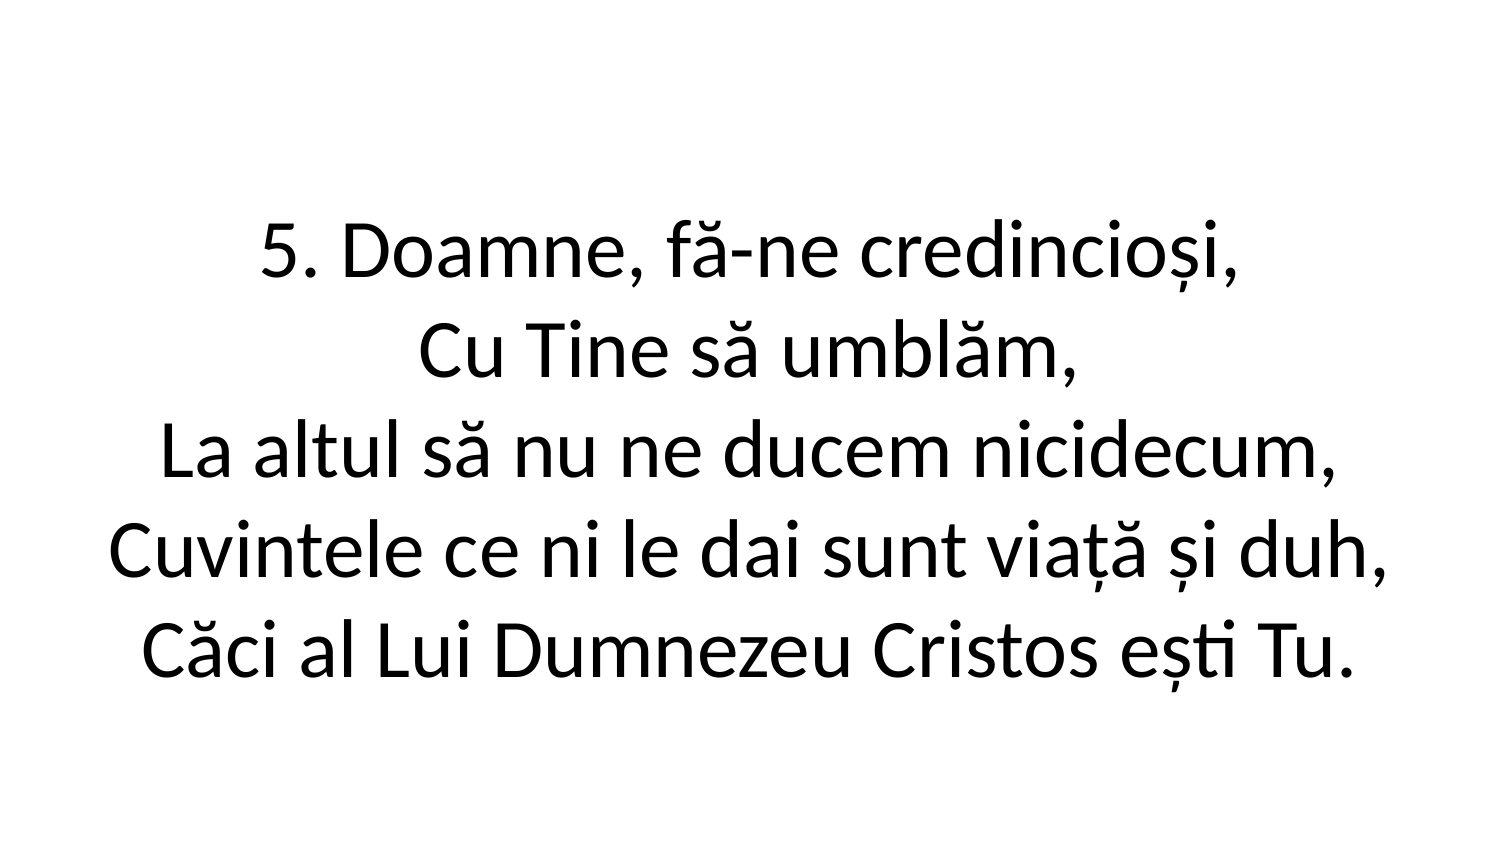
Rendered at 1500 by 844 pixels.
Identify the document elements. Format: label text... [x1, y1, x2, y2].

text_box 5. Doamne, fă-ne credincioși, Cu Tine să umblăm, La altul să nu ne ducem nicidecum, Cuvintele ce ni le dai sunt viață și duh, Căci al Lui Dumnezeu Cristos ești Tu. [94, 142, 1406, 702]
